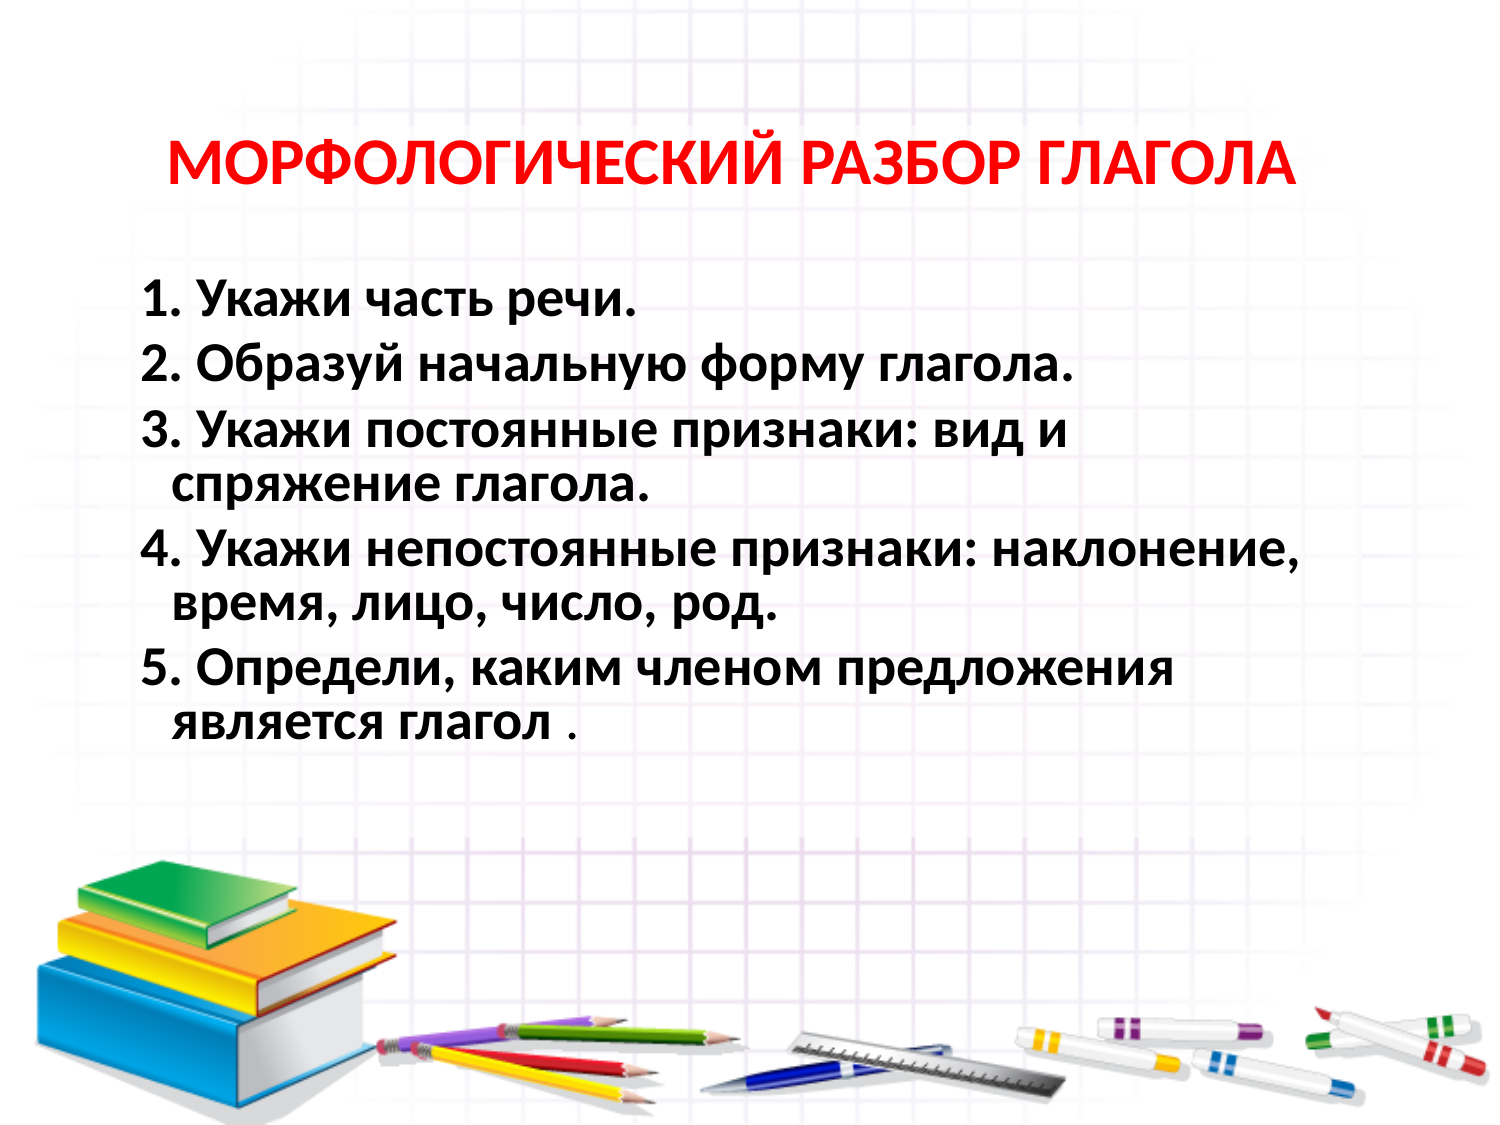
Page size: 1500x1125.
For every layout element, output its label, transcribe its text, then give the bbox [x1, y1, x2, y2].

list МОРФОЛОГИЧЕСКИЙ РАЗБОР ГЛАГОЛА 1. Укажи часть речи. 2. Образуй начальную форму глагола. 3. Укажи постоянные признаки: вид и спряжение глагола. 4. Укажи непостоянные признаки: наклонение, время, лицо, число, род. 5. Определи, каким членом предложения является глагол . [99, 125, 1363, 838]
picture [0, 0, 1500, 1125]
